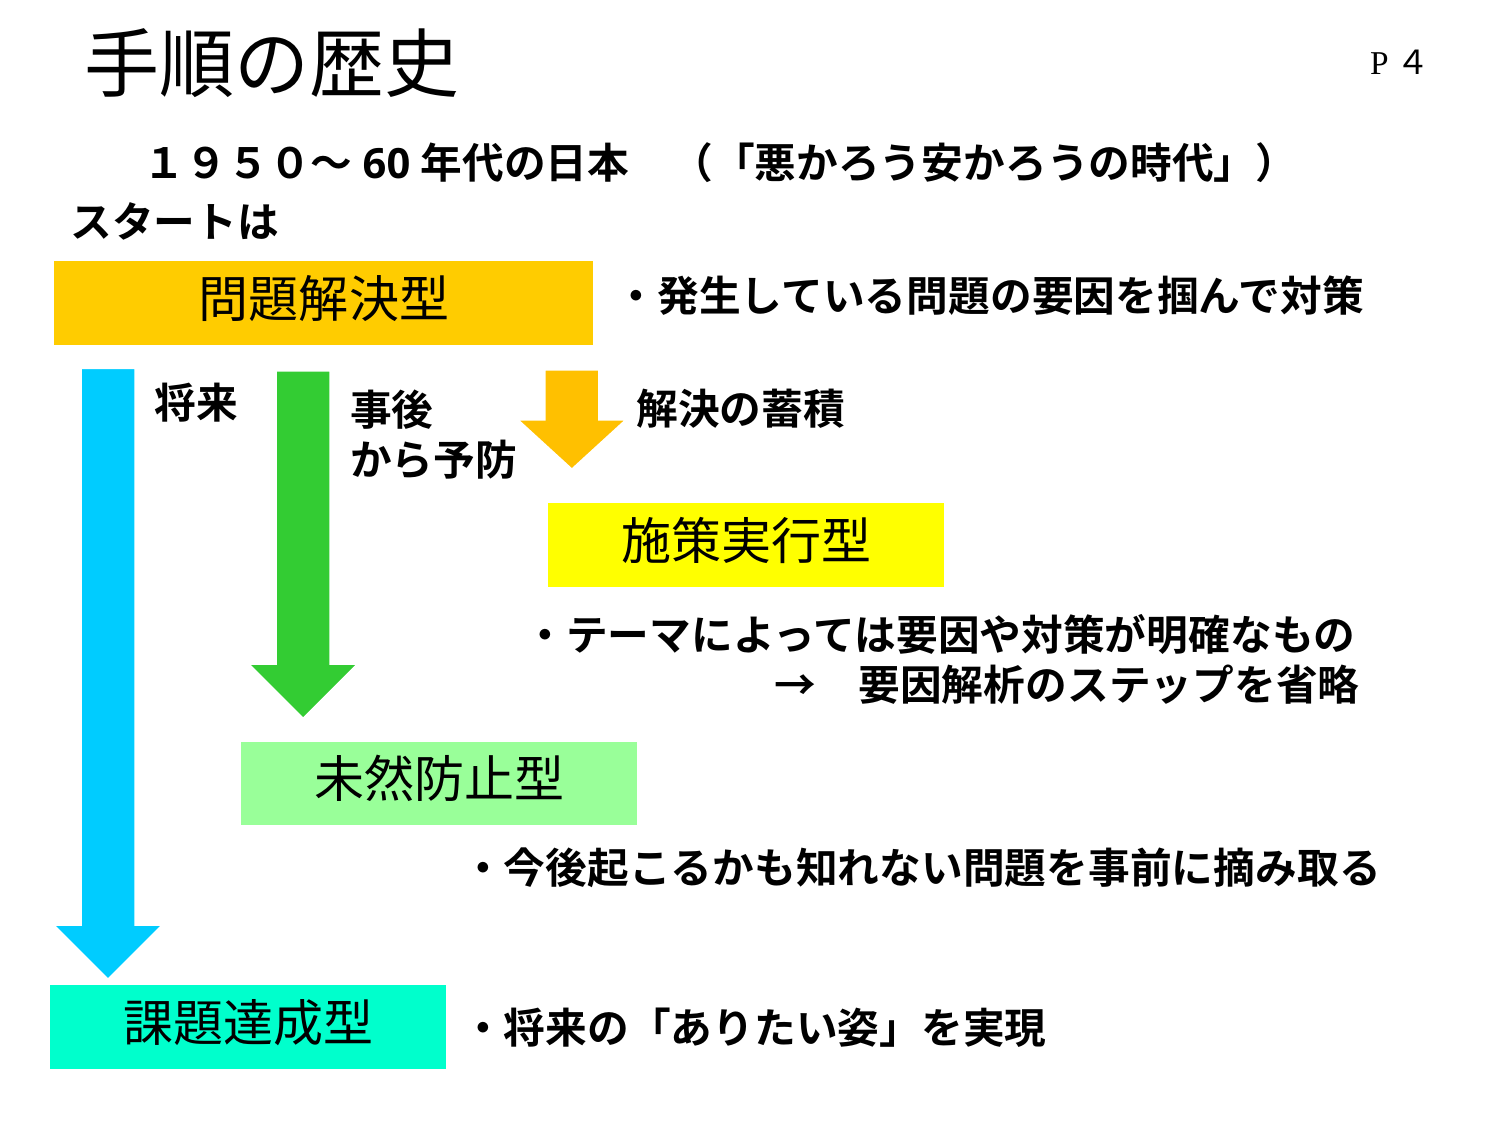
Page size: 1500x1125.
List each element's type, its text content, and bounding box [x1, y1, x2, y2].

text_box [1281, 370, 1500, 901]
text_box １９５０～60年代の日本 （「悪かろう安かろうの時代」） [129, 129, 1399, 195]
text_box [49, 368, 1281, 1070]
text_box P４ [1355, 33, 1462, 89]
text_box スタートは [55, 188, 1326, 254]
text_box 問題解決型 [53, 260, 595, 346]
text_box ・発生している問題の要因を掴んで対策 [600, 262, 1500, 328]
text_box 手順の歴史 [69, 8, 1420, 114]
